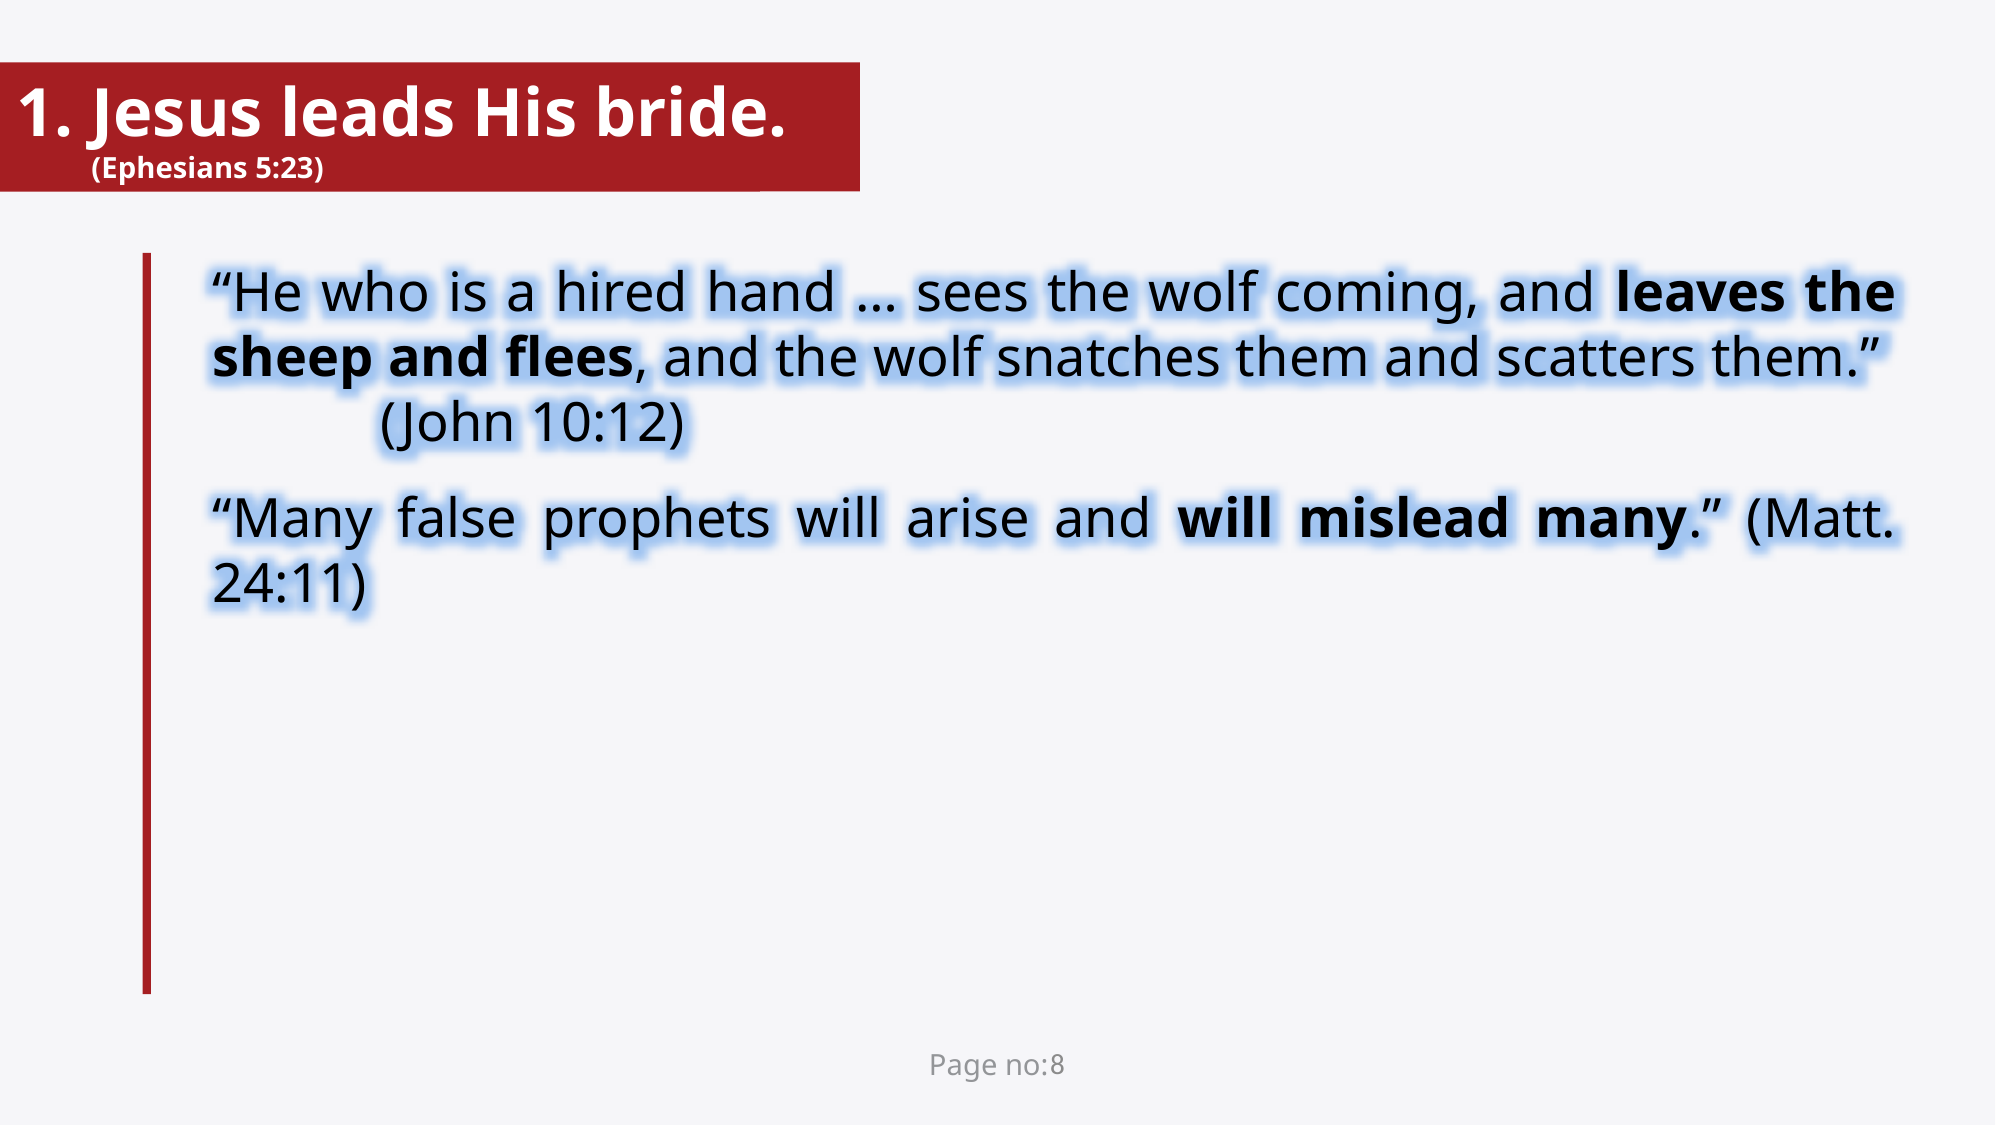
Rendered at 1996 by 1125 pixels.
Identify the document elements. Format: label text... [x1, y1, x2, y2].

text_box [1, 62, 861, 194]
text_box “Many false prophets will arise and will mislead many.” (Matt. 24:11) [198, 476, 1911, 621]
text_box “He who is a hired hand … sees the wolf coming, and leaves the sheep and flees, and the wolf snatches them and scatters them.” (John 10:12) [198, 249, 1911, 460]
